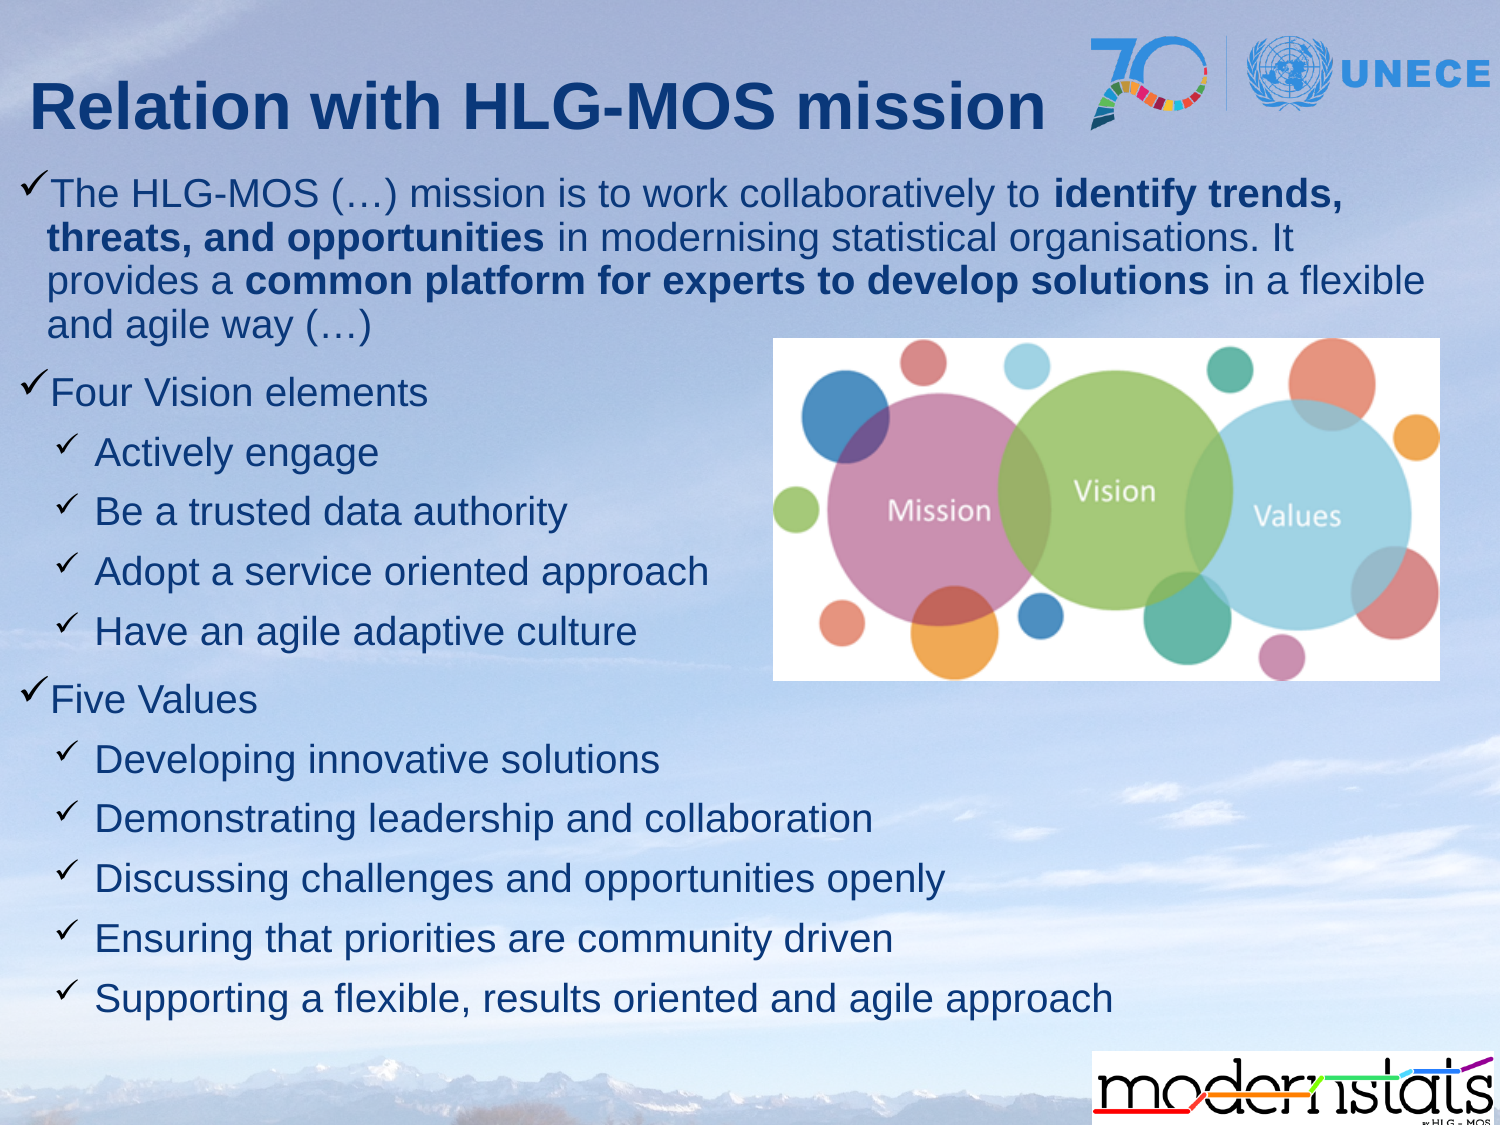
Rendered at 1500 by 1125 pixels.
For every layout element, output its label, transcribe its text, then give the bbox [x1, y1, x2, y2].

list The HLG-MOS (…) mission is to work collaboratively to identify trends, threats, and opportunities in modernising statistical organisations. It provides a common platform for experts to develop solutions in a flexible and agile way (…) Four Vision elements Actively engage Be a trusted data authority Adopt a service oriented approach Have an agile adaptive culture Five Values Developing innovative solutions Demonstrating leadership and collaboration Discussing challenges and opportunities openly Ensuring that priorities are community driven Supporting a flexible, results oriented and agile approach [17, 172, 1459, 1024]
title Relation with HLG-MOS mission [29, 19, 1282, 145]
picture [1282, 30, 1500, 133]
picture [773, 337, 1440, 681]
picture [1092, 1051, 1494, 1125]
